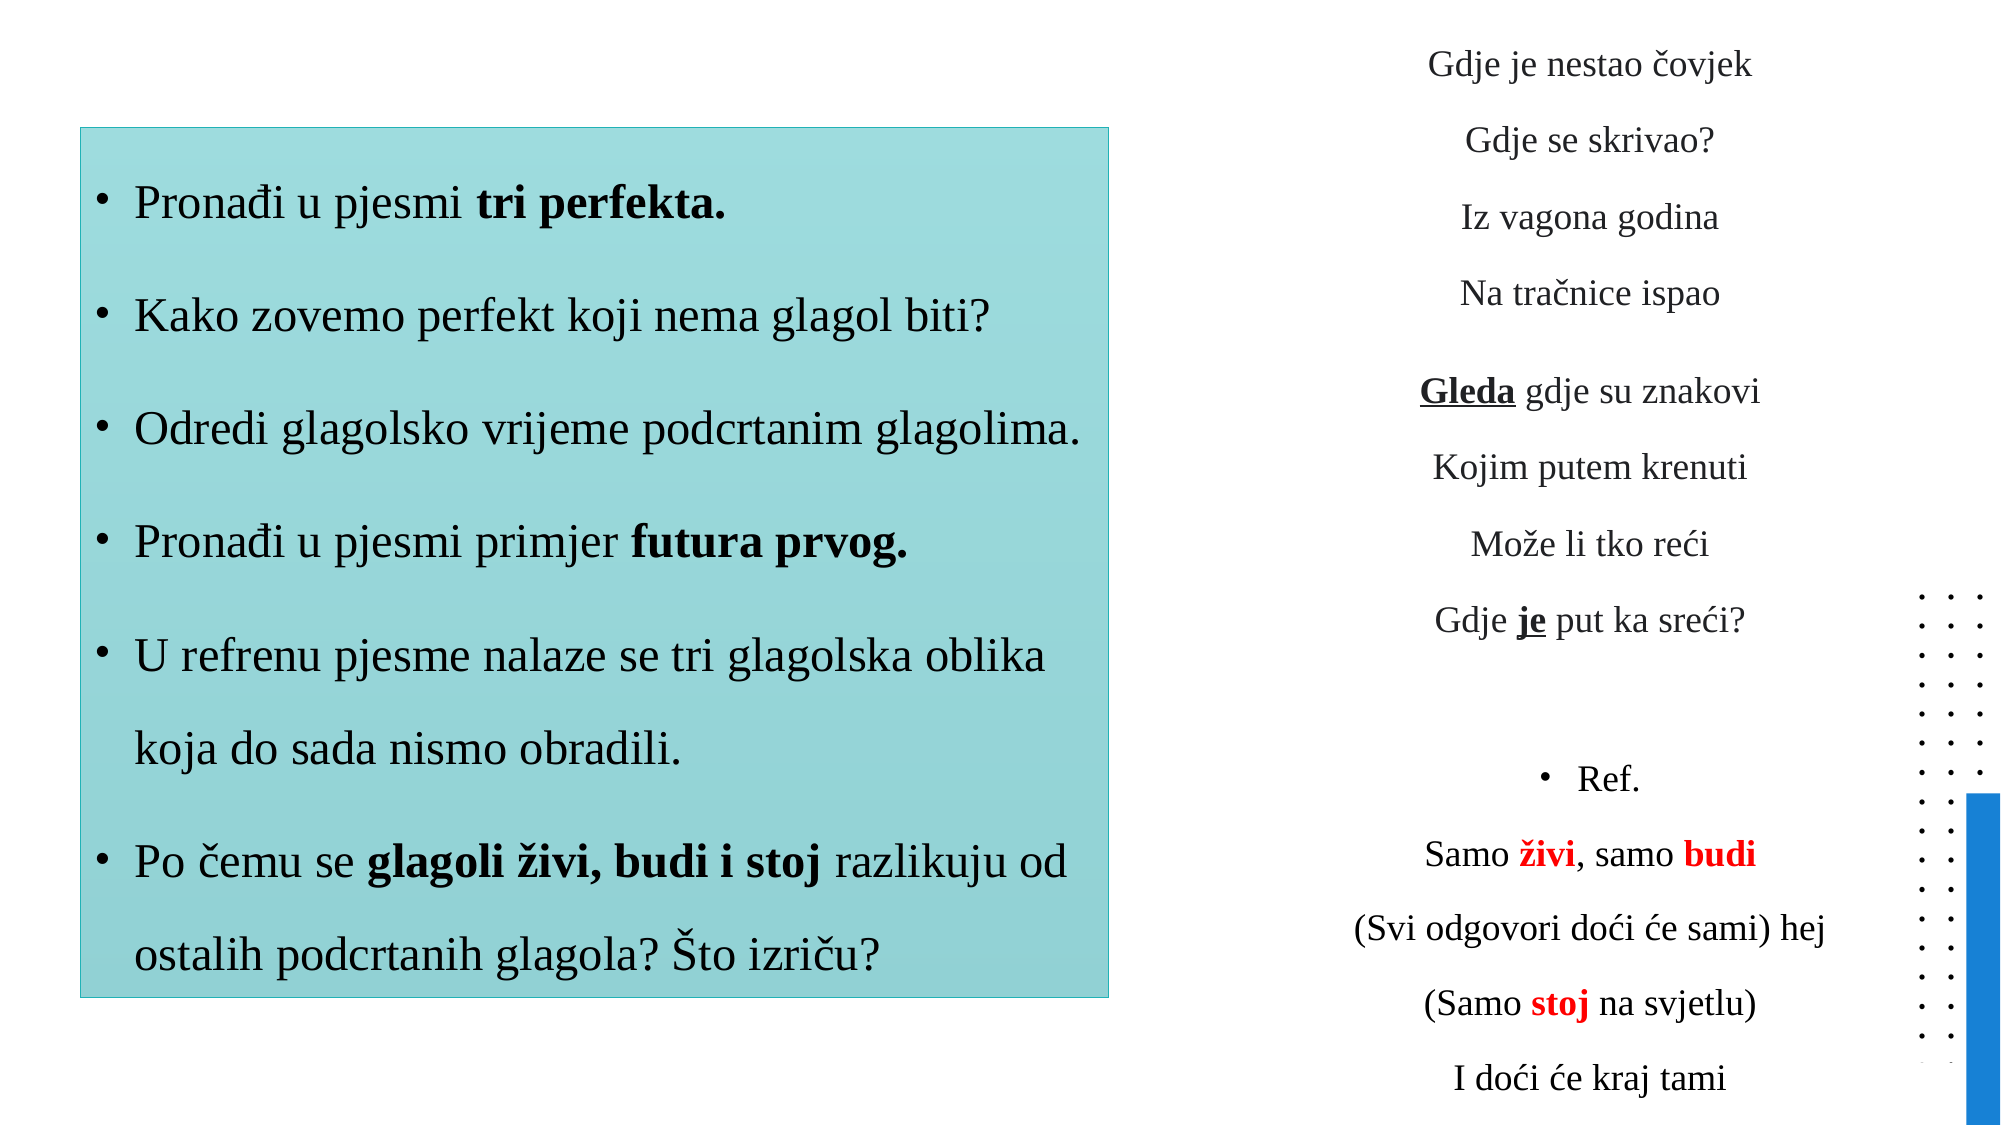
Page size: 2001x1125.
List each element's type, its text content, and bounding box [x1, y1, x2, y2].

list Gdje je nestao čovjek Gdje se skrivao? Iz vagona godina Na tračnice ispao Gleda gdje su znakovi Kojim putem krenuti Može li tko reći Gdje je put ka sreći? Ref. Samo živi, samo budi (Svi odgovori doći će sami) hej (Samo stoj na svjetlu) I doći će kraj tami [1292, 0, 1889, 1091]
picture [1907, 582, 1994, 1064]
list Pronađi u pjesmi tri perfekta. Kako zovemo perfekt koji nema glagol biti? Odredi glagolsko vrijeme podcrtanim glagolima. Pronađi u pjesmi primjer futura prvog. U refrenu pjesme nalaze se tri glagolska oblika koja do sada nismo obradili. Po čemu se glagoli živi, budi i stoj razlikuju od ostalih podcrtanih glagola? Što izriču? [80, 127, 1109, 998]
